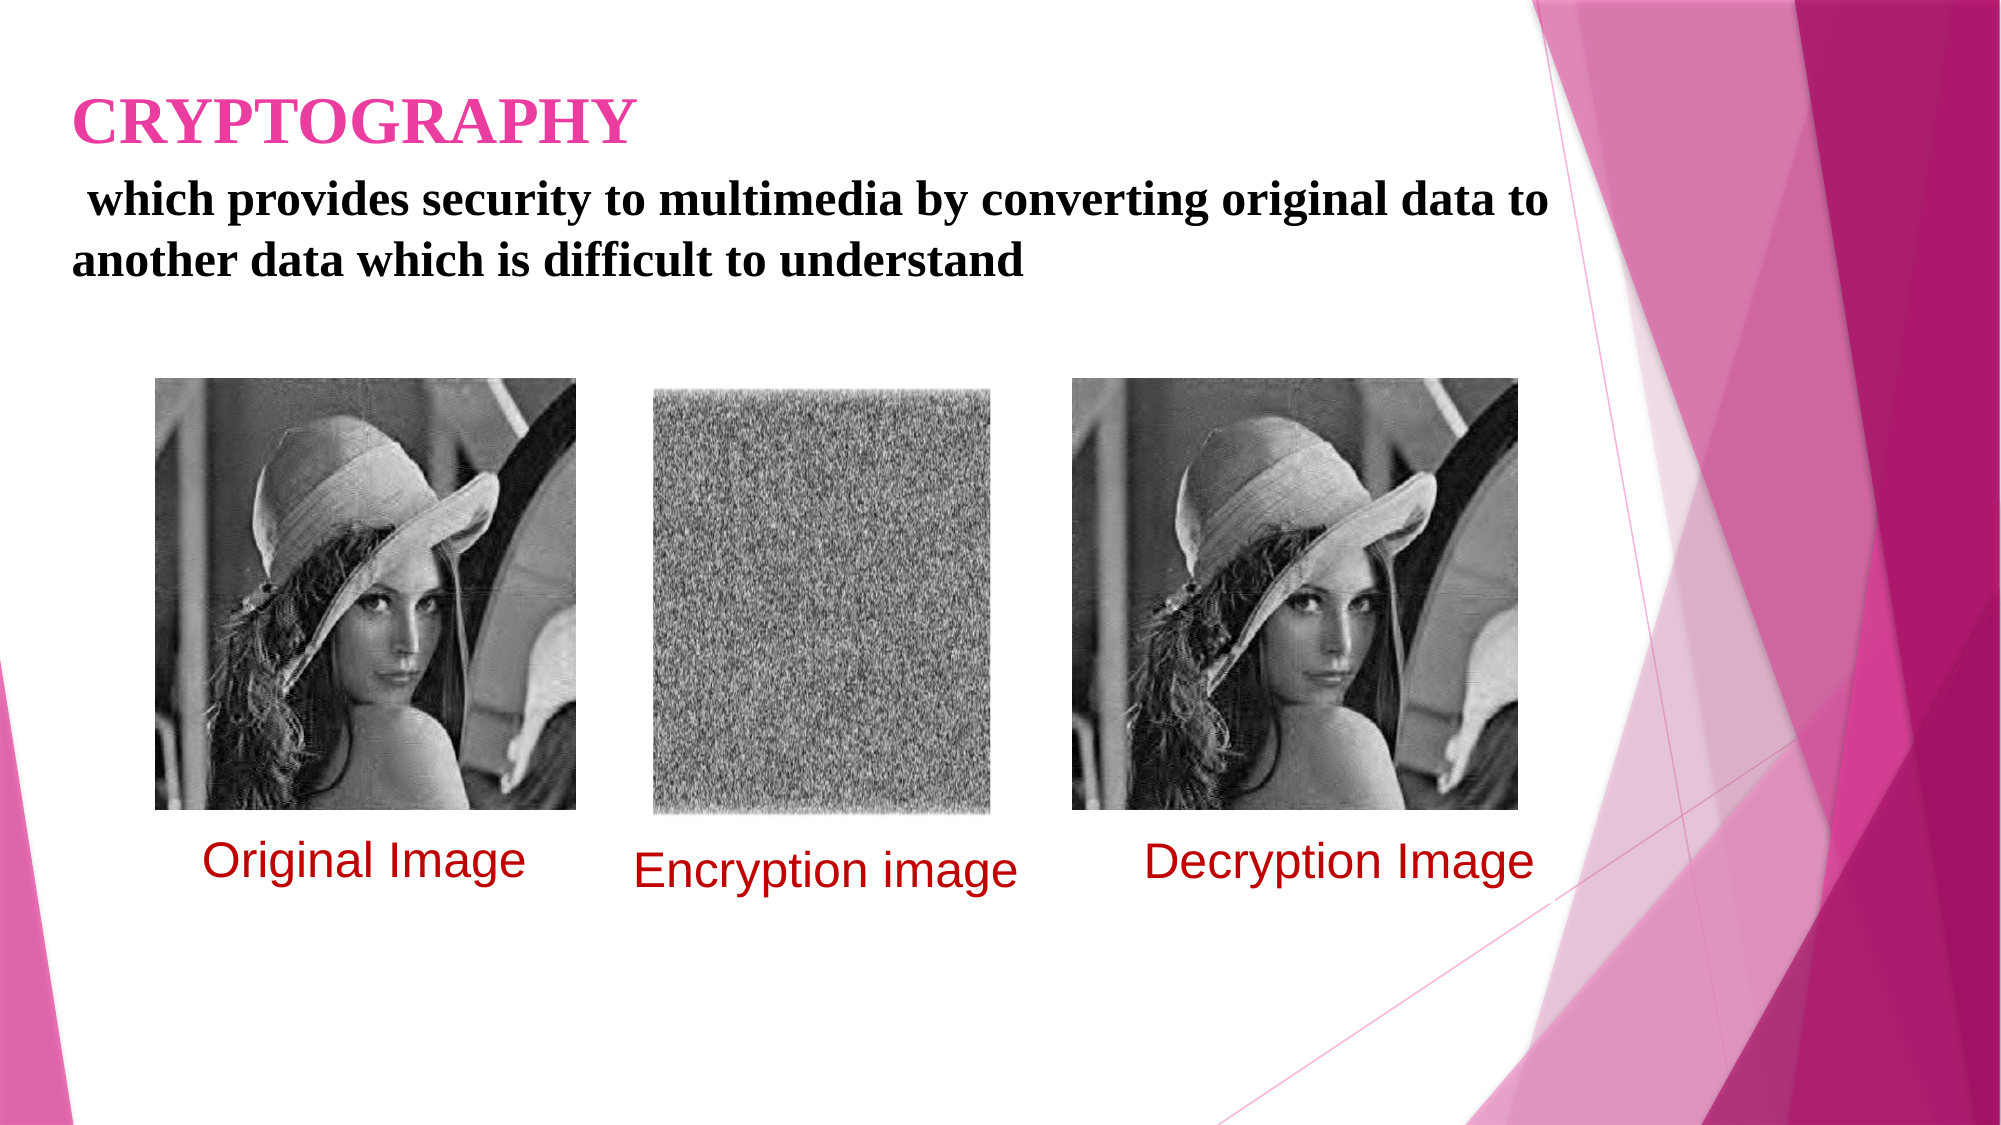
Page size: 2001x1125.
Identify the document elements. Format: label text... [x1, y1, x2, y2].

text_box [598, 372, 1049, 906]
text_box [88, 352, 644, 905]
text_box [1001, 352, 1590, 905]
text_box CRYPTOGRAPHY which provides security to multimedia by converting original data to another data which is difficult to understand [56, 69, 1572, 295]
